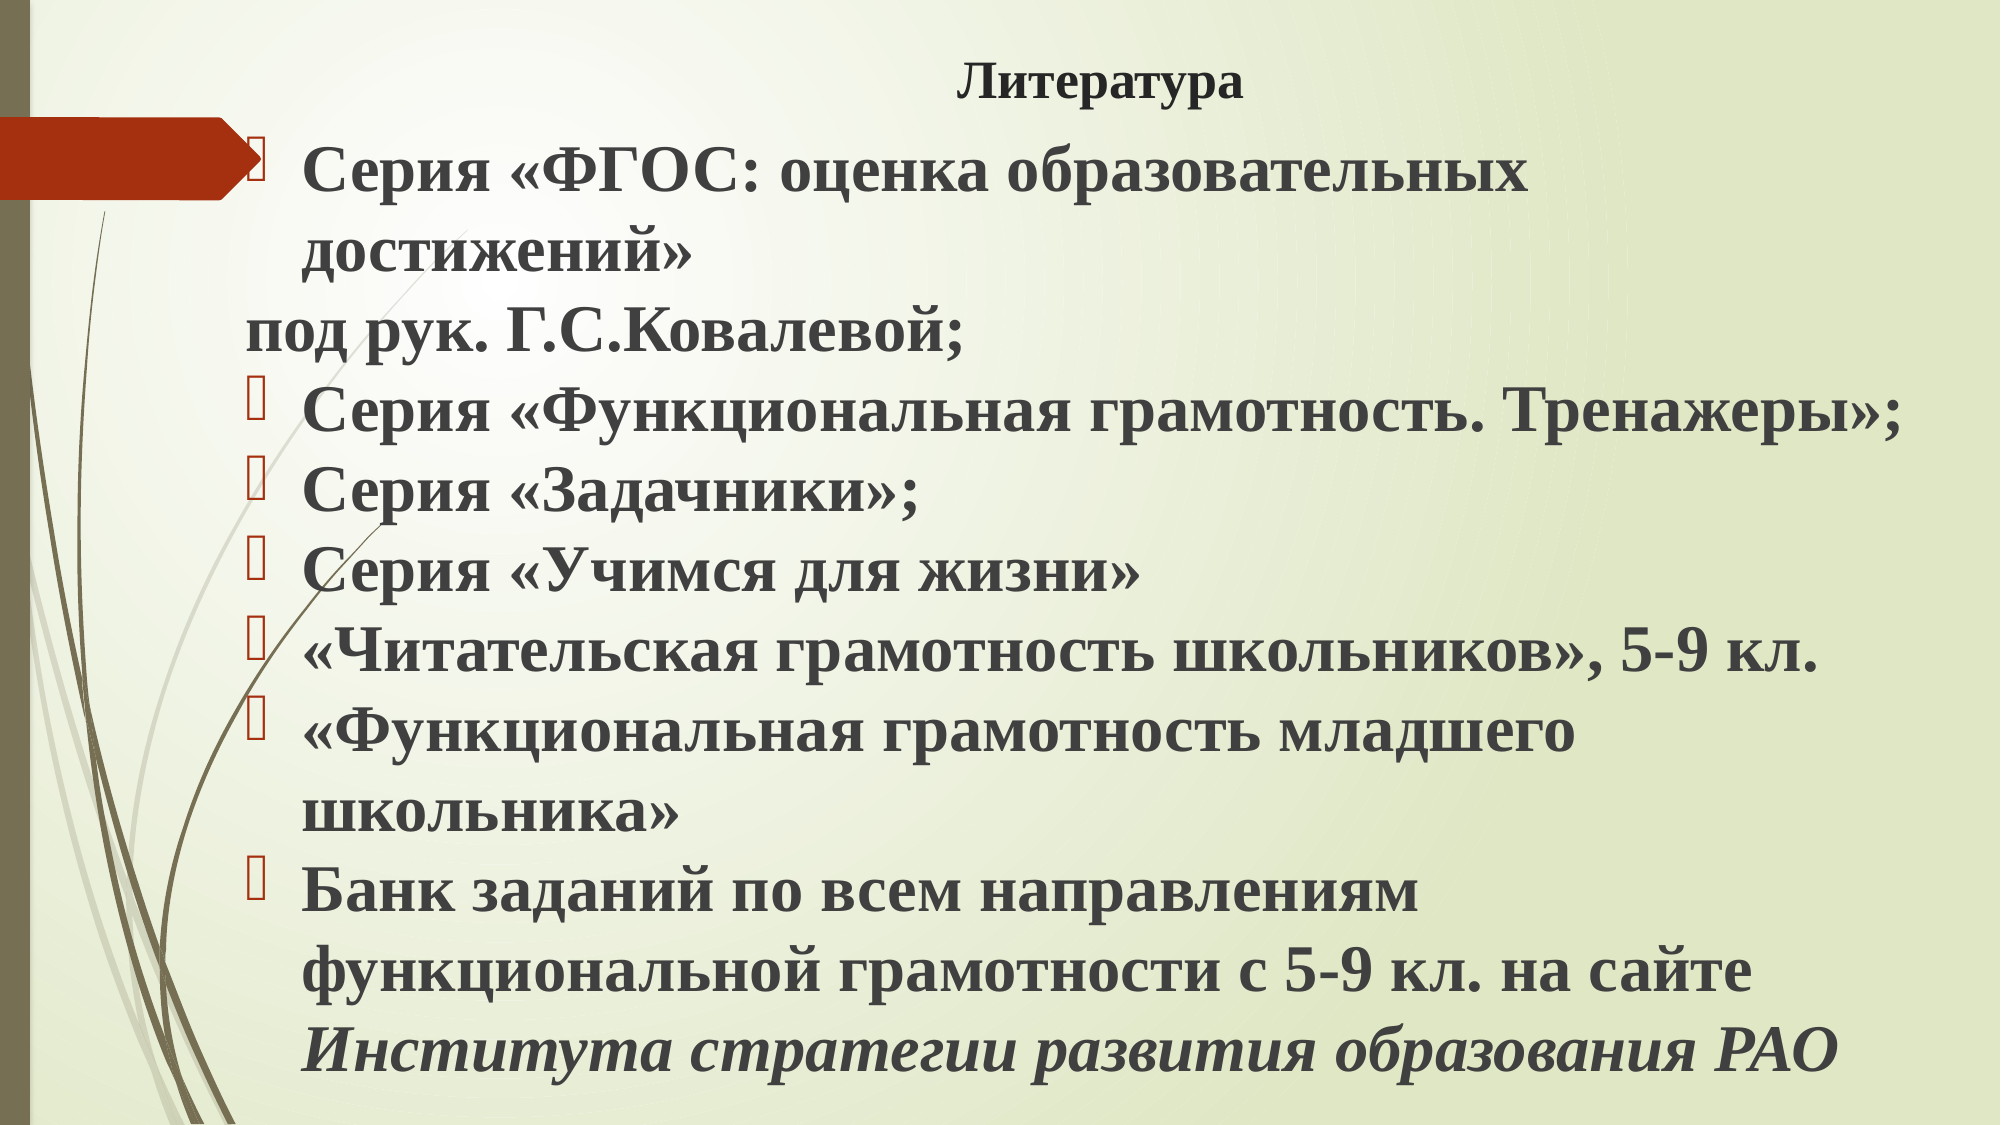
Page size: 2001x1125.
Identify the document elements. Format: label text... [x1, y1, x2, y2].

title Литература [315, 37, 1888, 117]
list Серия «ФГОС: оценка образовательных достижений» под рук. Г.С.Ковалевой; Серия «Функциональная грамотность. Тренажеры»; Серия «Задачники»; Серия «Учимся для жизни» «Читательская грамотность школьников», 5-9 кл. «Функциональная грамотность младшего школьника» Банк заданий по всем направлениям функциональной грамотности с 5-9 кл. на сайте Института стратегии развития образования РАО [230, 117, 1928, 1088]
